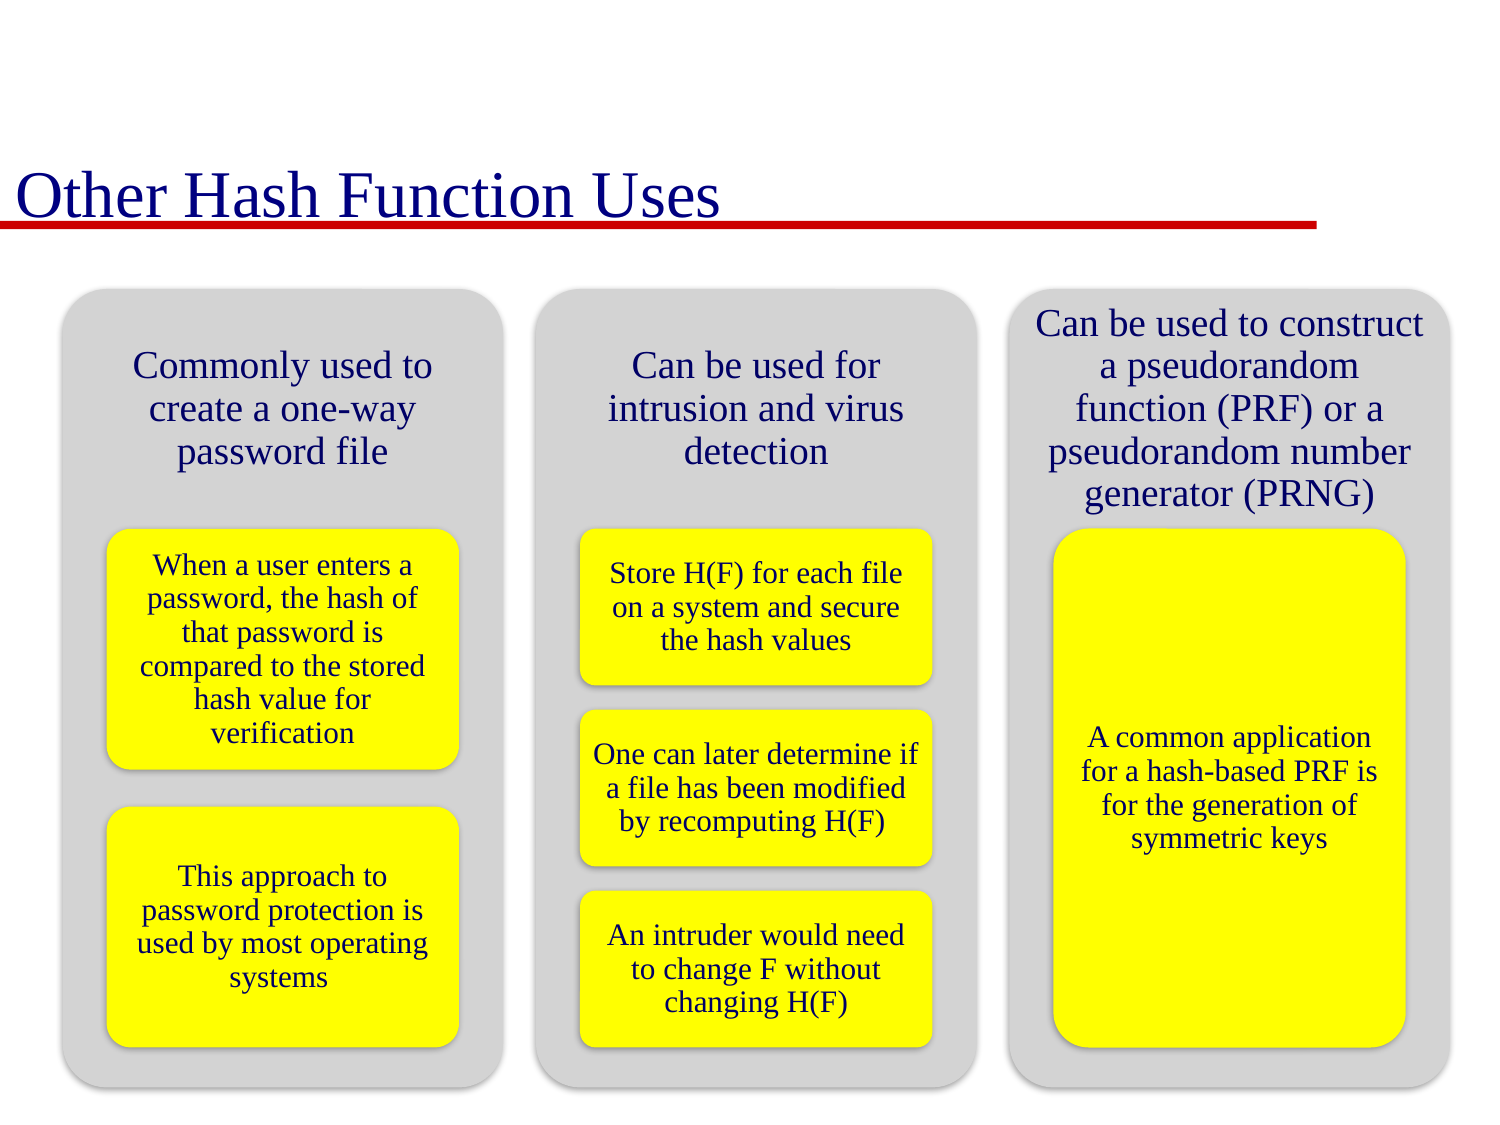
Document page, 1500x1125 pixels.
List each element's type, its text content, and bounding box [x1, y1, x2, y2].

title Other Hash Function Uses [0, 6, 1500, 239]
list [62, 288, 1451, 1088]
